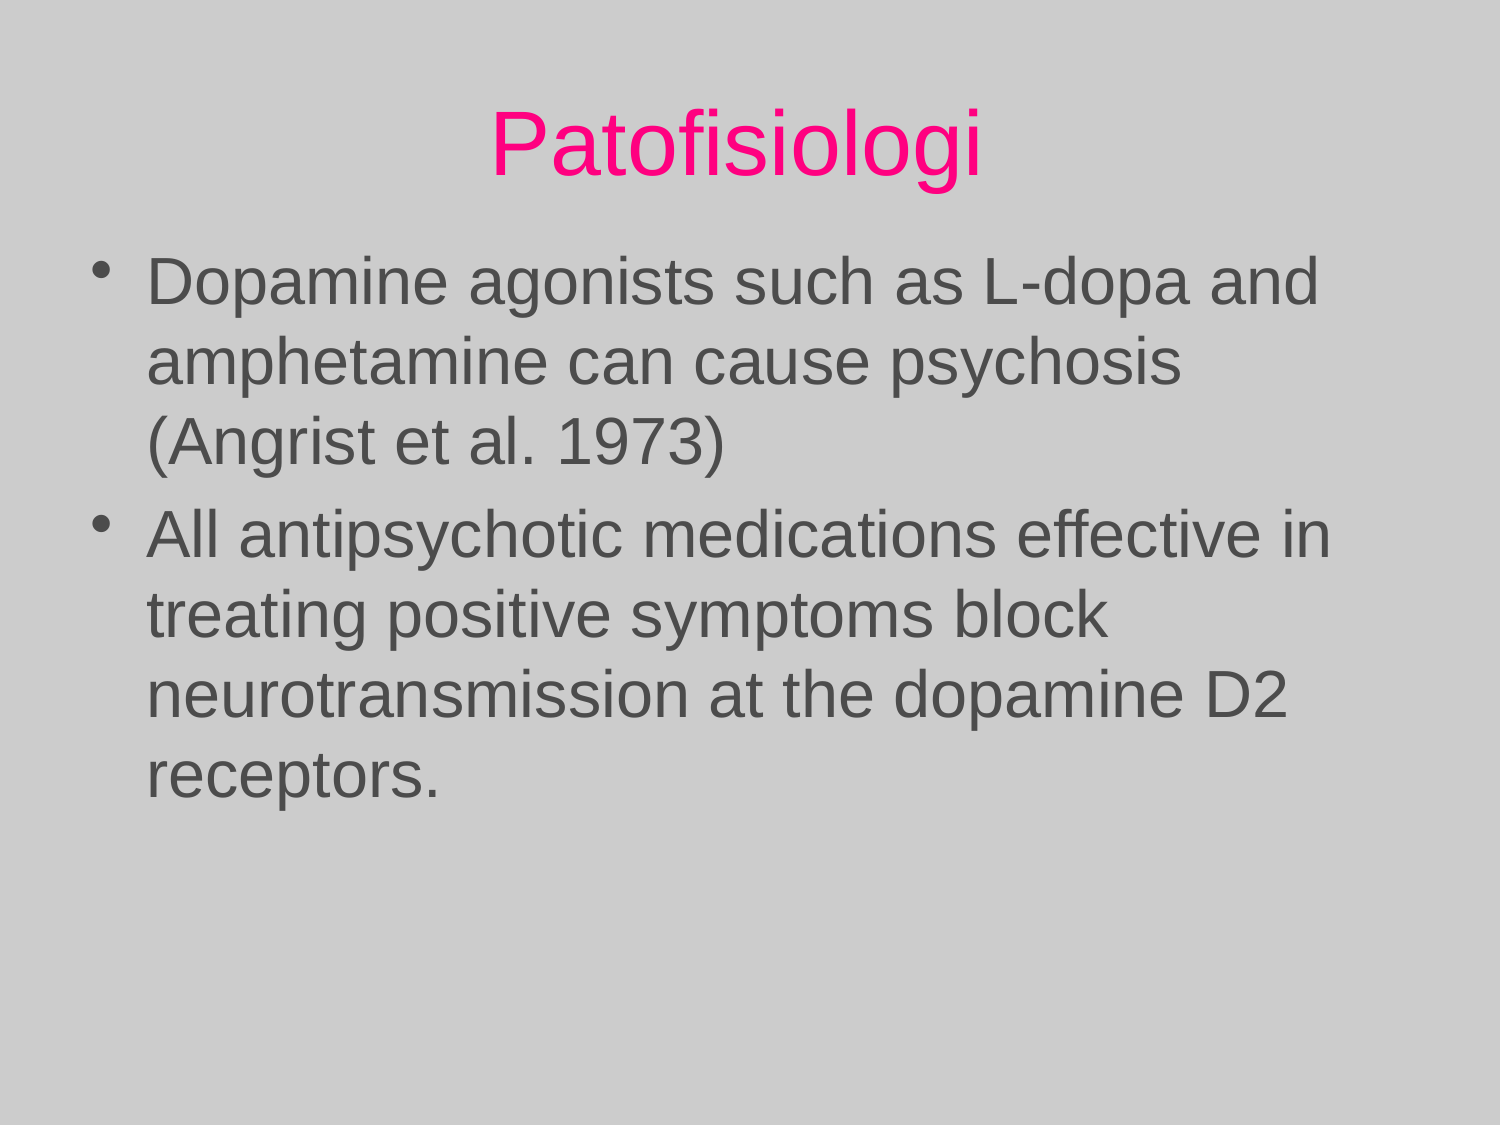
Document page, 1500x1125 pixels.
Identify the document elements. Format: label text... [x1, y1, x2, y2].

list Dopamine agonists such as L-dopa and amphetamine can cause psychosis (Angrist et al. 1973) All antipsychotic medications effective in treating positive symptoms block neurotransmission at the dopamine D2 receptors. [74, 230, 1426, 838]
title Patofisiologi [74, 44, 1426, 230]
